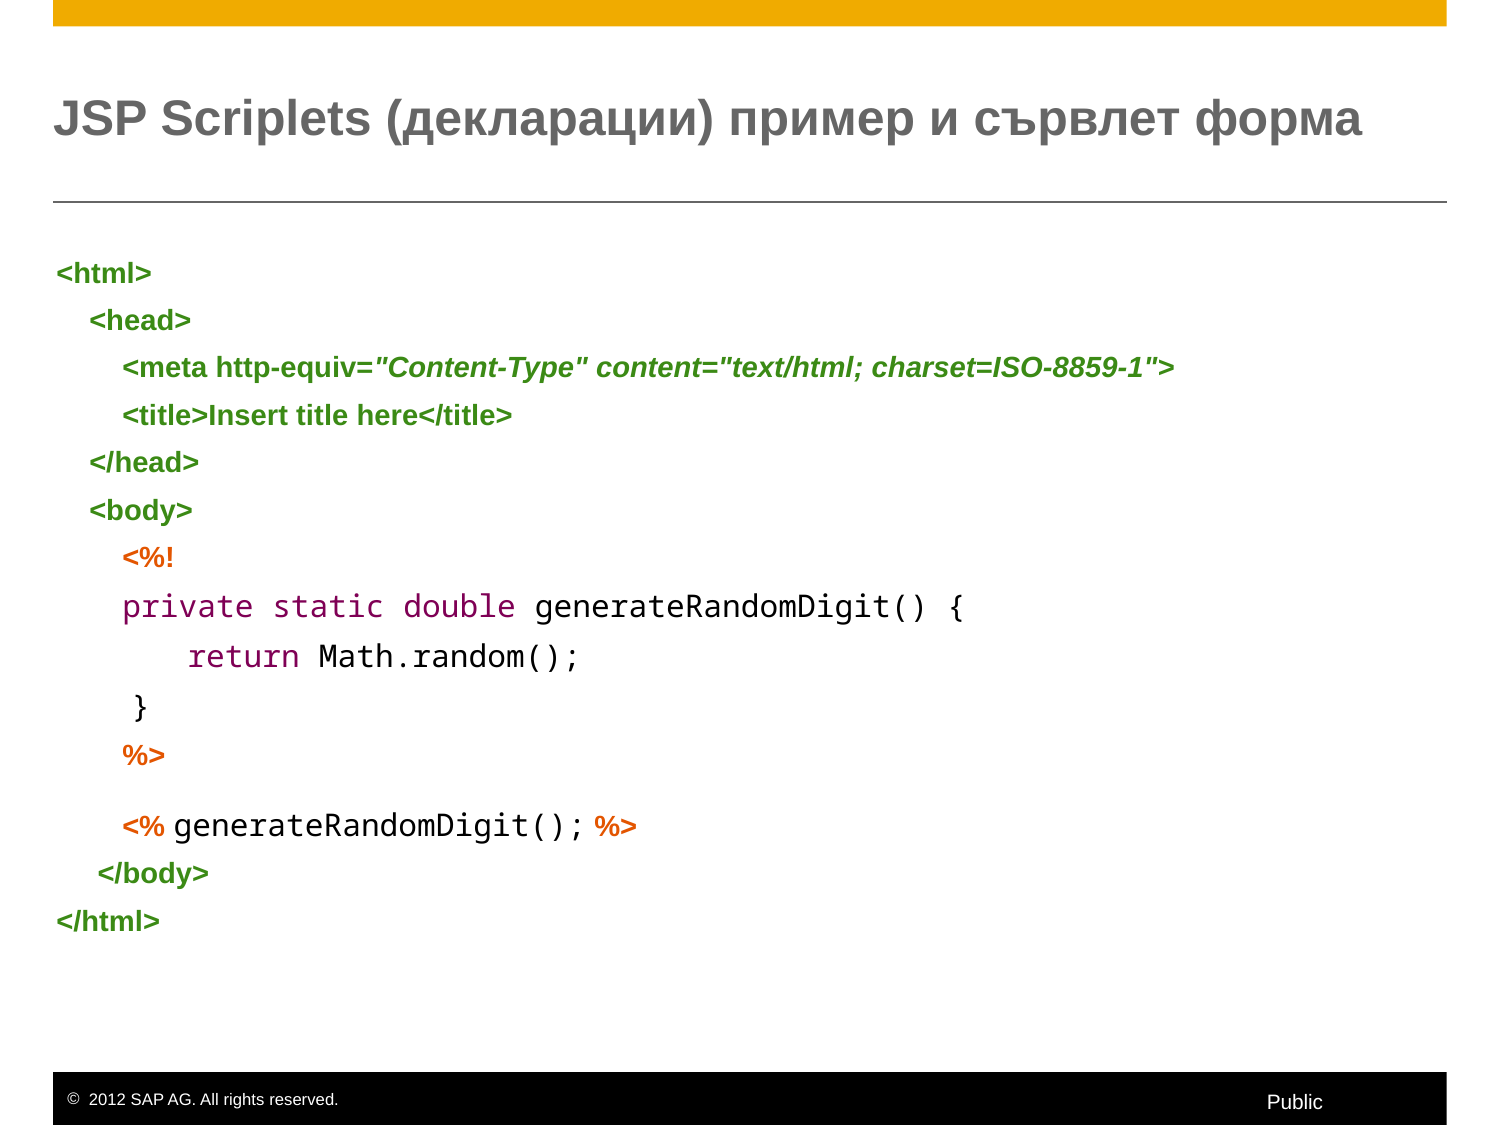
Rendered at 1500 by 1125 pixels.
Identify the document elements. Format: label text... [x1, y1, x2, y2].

list <html> <head> <meta http-equiv="Content-Type" content="text/html; charset=ISO-8859-1"> <title>Insert title here</title> </head> <body> <%! private static double generateRandomDigit() { return Math.random(); } %> <% generateRandomDigit(); %> </body> </html> [56, 253, 1450, 975]
title JSP Scriplets (декларации) пример и сървлет форма [53, 53, 1447, 178]
